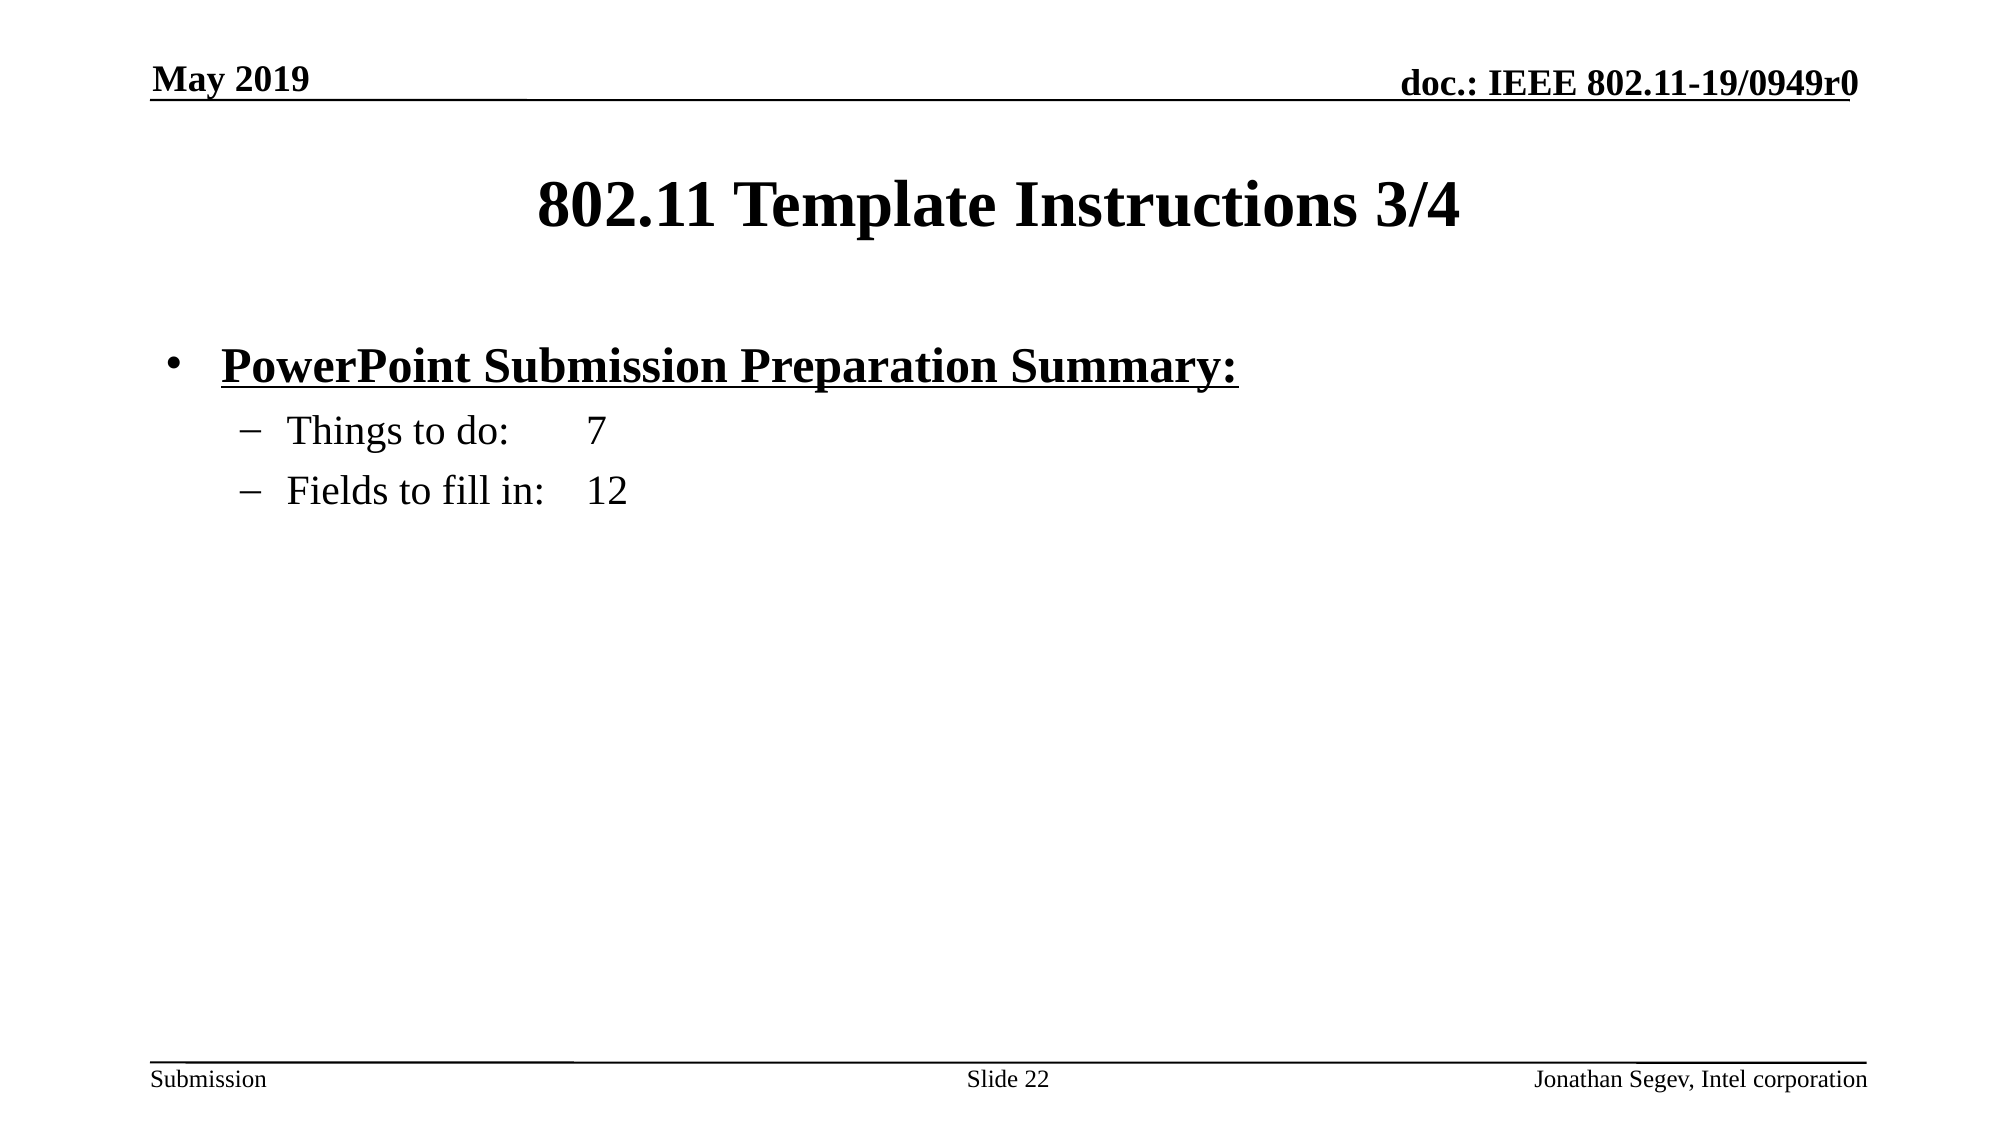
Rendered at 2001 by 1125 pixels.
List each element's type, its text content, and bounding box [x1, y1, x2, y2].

list PowerPoint Submission Preparation Summary: Things to do: 7 Fields to fill in: 12 [149, 324, 1850, 1000]
slide_number Slide 22 [950, 1061, 1067, 1123]
footer Jonathan Segev, Intel corporation [1171, 1061, 1869, 1093]
title 802.11 Template Instructions 3/4 [149, 112, 1850, 288]
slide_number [152, 54, 563, 100]
